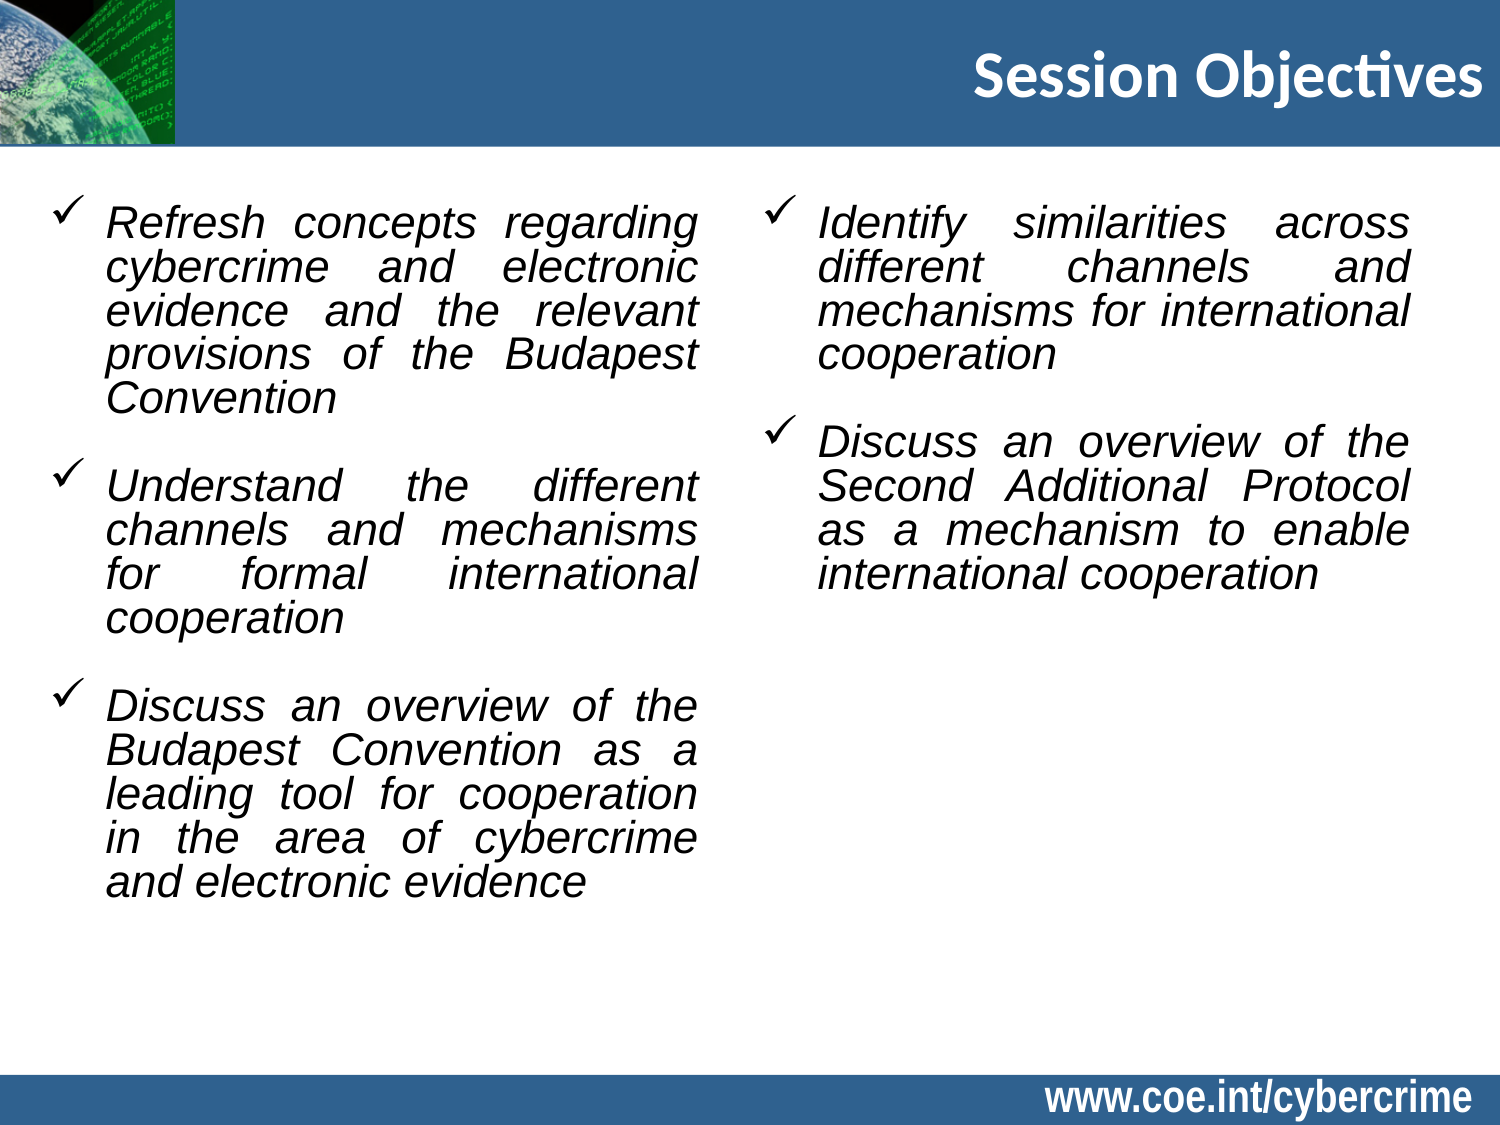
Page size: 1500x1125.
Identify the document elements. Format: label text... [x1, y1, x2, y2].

text_box [0, 1073, 1030, 1125]
picture [0, 0, 175, 144]
text_box Session Objectives [177, 0, 1500, 149]
text_box Refresh concepts regarding cybercrime and electronic evidence and the relevant provisions of the Budapest Convention Understand the different channels and mechanisms for formal international cooperation Discuss an overview of the Budapest Convention as a leading tool for cooperation in the area of cybercrime and electronic evidence [34, 195, 714, 914]
text_box Identify similarities across different channels and mechanisms for international cooperation Discuss an overview of the Second Additional Protocol as a mechanism to enable international cooperation [746, 195, 1426, 606]
text_box www.coe.int/cybercrime [1030, 1059, 1500, 1125]
